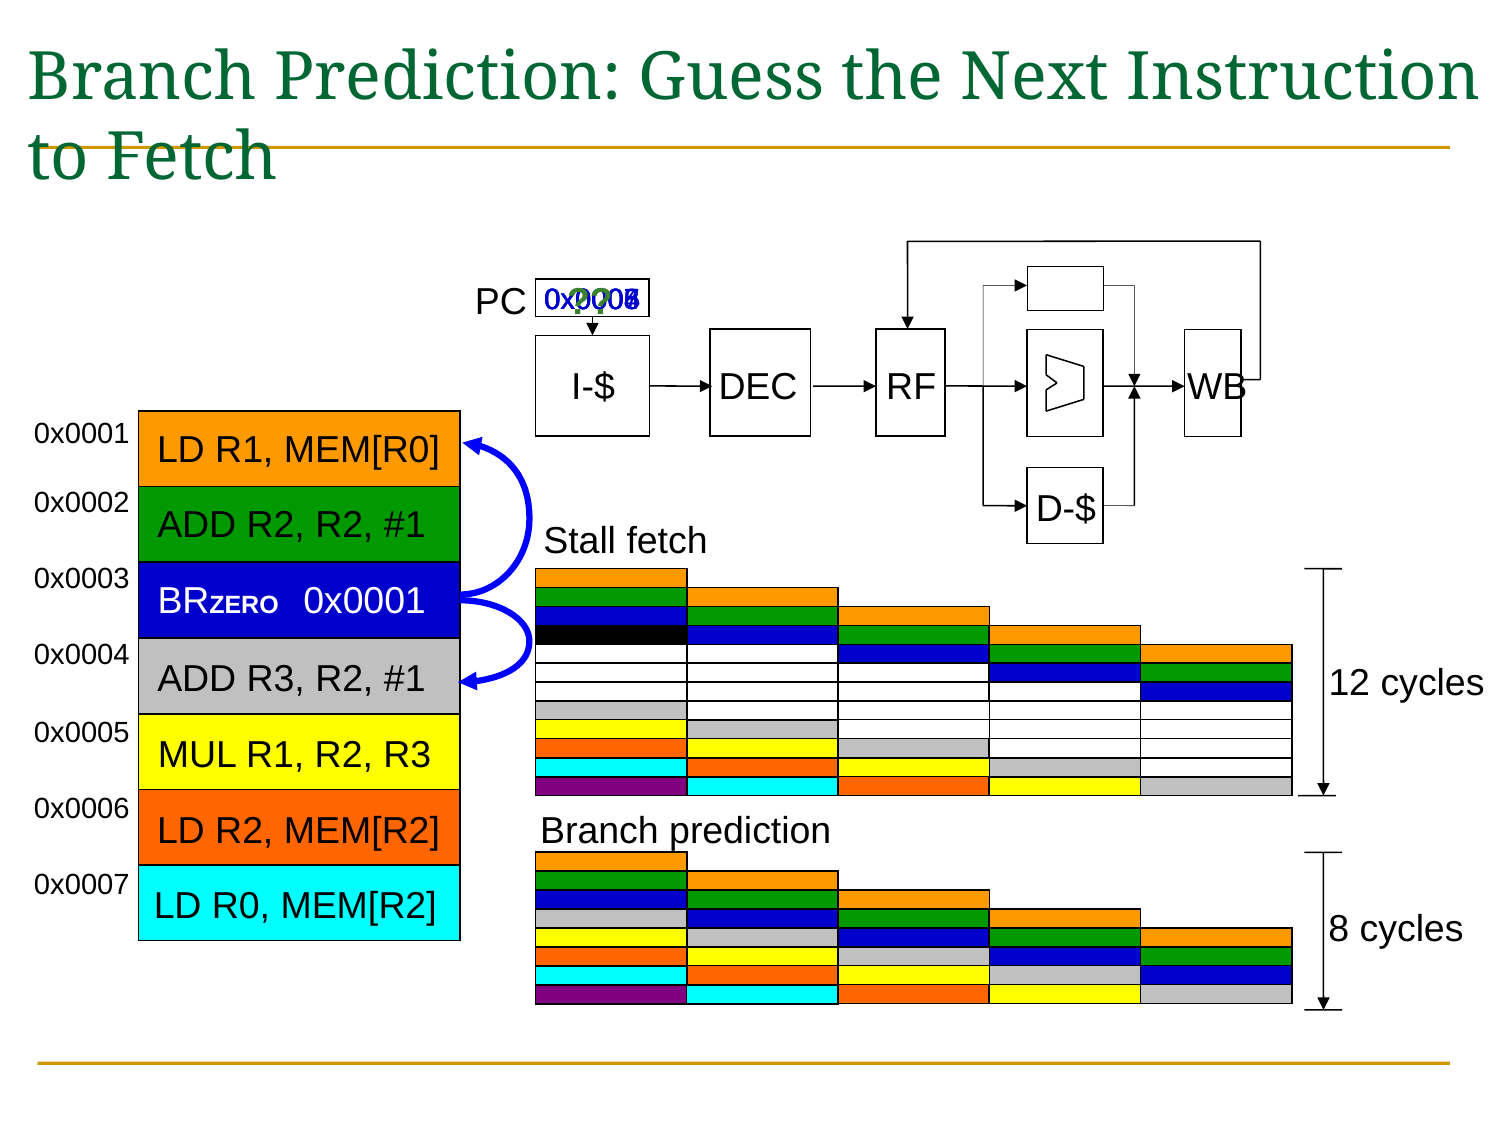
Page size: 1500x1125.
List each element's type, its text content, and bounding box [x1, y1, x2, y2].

text_box [990, 758, 1140, 776]
text_box [1140, 738, 1292, 757]
text_box [839, 890, 990, 908]
text_box [628, 278, 649, 317]
text_box [1317, 711, 1330, 795]
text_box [1045, 354, 1085, 412]
text_box [687, 908, 839, 927]
text_box [138, 678, 142, 705]
text_box [989, 927, 1140, 946]
text_box [535, 681, 686, 700]
text_box [687, 890, 839, 908]
text_box I-$ [556, 354, 630, 415]
text_box [838, 965, 990, 984]
text_box [1140, 644, 1292, 663]
text_box [990, 719, 1140, 738]
text_box [876, 415, 946, 437]
text_box [535, 757, 686, 776]
text_box ADD R2, R2, #1 [142, 492, 441, 553]
text_box [138, 526, 142, 551]
text_box 8 cycles [1313, 896, 1479, 956]
text_box [837, 682, 990, 702]
text_box [990, 682, 1140, 700]
text_box [1128, 285, 1141, 387]
text_box [460, 438, 529, 595]
text_box [1027, 537, 1103, 544]
text_box [838, 719, 990, 738]
text_box [1184, 329, 1242, 354]
text_box [837, 644, 990, 663]
text_box [1140, 965, 1292, 984]
text_box 12 cycles [1313, 650, 1500, 711]
text_box [1027, 329, 1103, 437]
text_box [687, 587, 839, 606]
text_box [837, 776, 990, 796]
text_box [145, 487, 461, 563]
text_box [709, 329, 811, 354]
text_box [839, 908, 990, 927]
text_box [1140, 946, 1292, 965]
text_box [990, 738, 1140, 758]
text_box [1184, 415, 1242, 437]
text_box [837, 625, 990, 644]
text_box [535, 644, 686, 663]
text_box [1317, 956, 1330, 1009]
text_box [983, 279, 1028, 292]
text_box [1027, 467, 1103, 477]
text_box Stall fetch [528, 508, 723, 569]
text_box ?? [552, 269, 628, 329]
text_box [535, 889, 687, 908]
text_box 0x0008 [628, 272, 655, 323]
text_box [1140, 663, 1292, 682]
text_box [1141, 984, 1292, 1004]
text_box [535, 738, 686, 757]
text_box [539, 266, 570, 327]
text_box [686, 663, 837, 681]
text_box [138, 832, 142, 858]
text_box [458, 600, 530, 688]
text_box [838, 606, 990, 625]
text_box [838, 700, 990, 719]
text_box [138, 457, 142, 476]
text_box [535, 700, 687, 719]
text_box [876, 329, 946, 354]
text_box LD R0, MEM[R2] [138, 873, 452, 934]
text_box [1128, 386, 1141, 505]
text_box [686, 757, 838, 776]
text_box [837, 663, 990, 682]
text_box [535, 871, 687, 889]
text_box [535, 719, 687, 738]
text_box [1140, 719, 1292, 738]
text_box ADD R3, R2, #1 [142, 647, 441, 707]
text_box [686, 681, 837, 701]
text_box LD R1, MEM[R0] [142, 417, 456, 478]
text_box [1027, 266, 1103, 311]
text_box [535, 663, 686, 681]
text_box [145, 411, 461, 487]
text_box [589, 329, 596, 336]
text_box [145, 638, 461, 713]
text_box [990, 663, 1140, 682]
text_box [901, 241, 914, 330]
text_box [1140, 927, 1292, 946]
text_box [837, 927, 989, 946]
text_box 0x0003 [19, 551, 145, 602]
title Branch Prediction: Guess the Next Instruction to Fetch [12, 24, 1500, 200]
text_box [686, 965, 838, 984]
text_box [990, 625, 1141, 644]
text_box [535, 965, 686, 984]
text_box [989, 946, 1140, 965]
text_box [535, 984, 686, 1004]
text_box [813, 380, 877, 393]
text_box [686, 738, 837, 757]
text_box BRZERO 0x0001 [142, 568, 441, 629]
text_box RF [871, 354, 952, 415]
text_box D-$ [1021, 477, 1129, 537]
text_box 0x0002 [19, 476, 145, 526]
text_box LD R2, MEM[R2] [142, 798, 456, 859]
text_box [1140, 776, 1292, 796]
text_box [686, 927, 837, 946]
text_box 0x0004 [19, 627, 145, 678]
text_box [687, 625, 837, 644]
text_box [990, 908, 1141, 927]
text_box [535, 776, 687, 796]
text_box 0x0001 [19, 406, 145, 457]
text_box [687, 720, 838, 738]
text_box [838, 757, 990, 776]
text_box [1140, 682, 1292, 700]
text_box [687, 701, 838, 720]
text_box [983, 499, 1028, 512]
text_box [990, 776, 1140, 796]
text_box [687, 606, 838, 625]
text_box [535, 606, 687, 625]
text_box Branch prediction [525, 798, 847, 859]
text_box [648, 379, 703, 393]
text_box [1140, 700, 1292, 719]
text_box [989, 984, 1141, 1004]
text_box [145, 790, 461, 864]
text_box [535, 587, 687, 606]
text_box [145, 563, 461, 638]
text_box [535, 569, 687, 587]
text_box [138, 864, 461, 941]
text_box [145, 713, 461, 790]
text_box [535, 859, 687, 871]
text_box [535, 908, 687, 927]
text_box [687, 776, 837, 796]
text_box PC [460, 269, 542, 329]
text_box [990, 965, 1140, 984]
text_box [839, 946, 989, 965]
text_box [686, 644, 837, 663]
text_box [984, 379, 1028, 393]
text_box DEC [703, 354, 813, 415]
text_box 0x0007 [19, 858, 145, 909]
text_box 0x0006 [19, 781, 145, 832]
text_box WB [1172, 354, 1263, 415]
text_box [535, 625, 687, 644]
text_box [535, 946, 686, 965]
text_box [837, 984, 989, 1004]
text_box [837, 738, 990, 758]
text_box 0x0005 [19, 705, 145, 756]
text_box [990, 644, 1140, 663]
text_box [535, 335, 650, 436]
text_box [138, 602, 142, 627]
text_box MUL R1, R2, R3 [143, 722, 447, 783]
text_box [686, 946, 839, 965]
text_box [990, 700, 1140, 719]
text_box [686, 984, 837, 1004]
text_box [535, 927, 686, 946]
text_box [709, 415, 811, 437]
text_box [1140, 757, 1292, 776]
text_box [138, 756, 143, 781]
text_box [687, 871, 839, 890]
